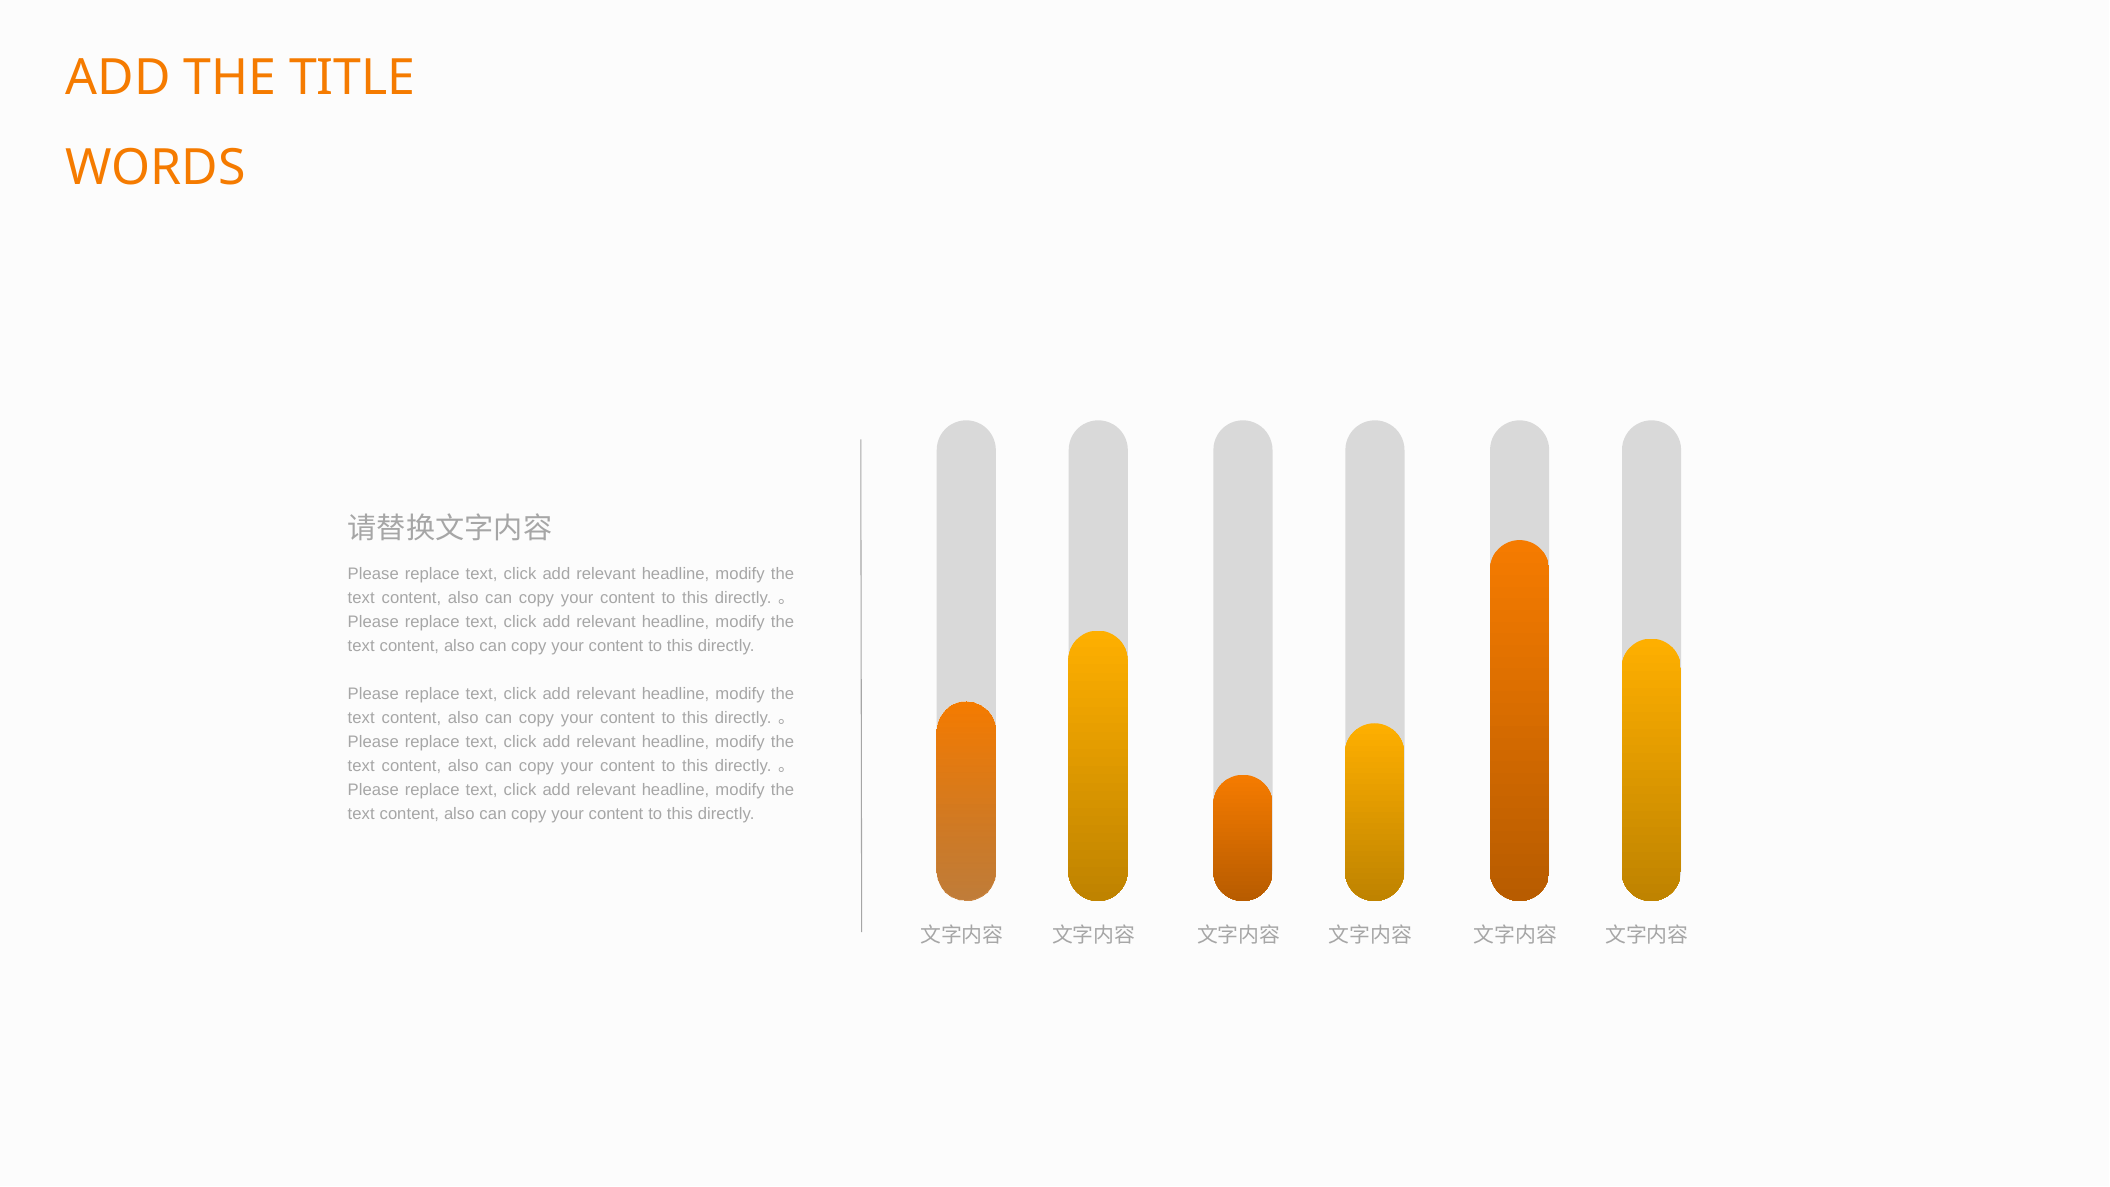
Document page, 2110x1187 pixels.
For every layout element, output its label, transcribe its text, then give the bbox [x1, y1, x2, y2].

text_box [936, 420, 1682, 900]
text_box 文字内容 [1166, 916, 1297, 947]
text_box 请替换文字内容 [347, 502, 657, 545]
text_box 文字内容 [1442, 916, 1574, 947]
text_box ADD THE TITLE WORDS [50, 7, 583, 202]
text_box 文字内容 [1021, 916, 1166, 947]
text_box 文字内容 [889, 916, 1021, 947]
text_box 文字内容 [1574, 916, 1720, 947]
text_box Please replace text, click add relevant headline, modify the text content, also can copy your content to this directly.。 Please replace text, click add relevant headline, modify the text content, also can copy your content to this directly. Please replace text, click add relevant headline, modify the text content, also can copy your content to this directly.。 Please replace text, click add relevant headline, modify the text content, also can copy your content to this directly.。 Please replace text, click add relevant headline, modify the text content, also can copy your content to this directly. [347, 559, 795, 823]
text_box 文字内容 [1297, 916, 1442, 947]
